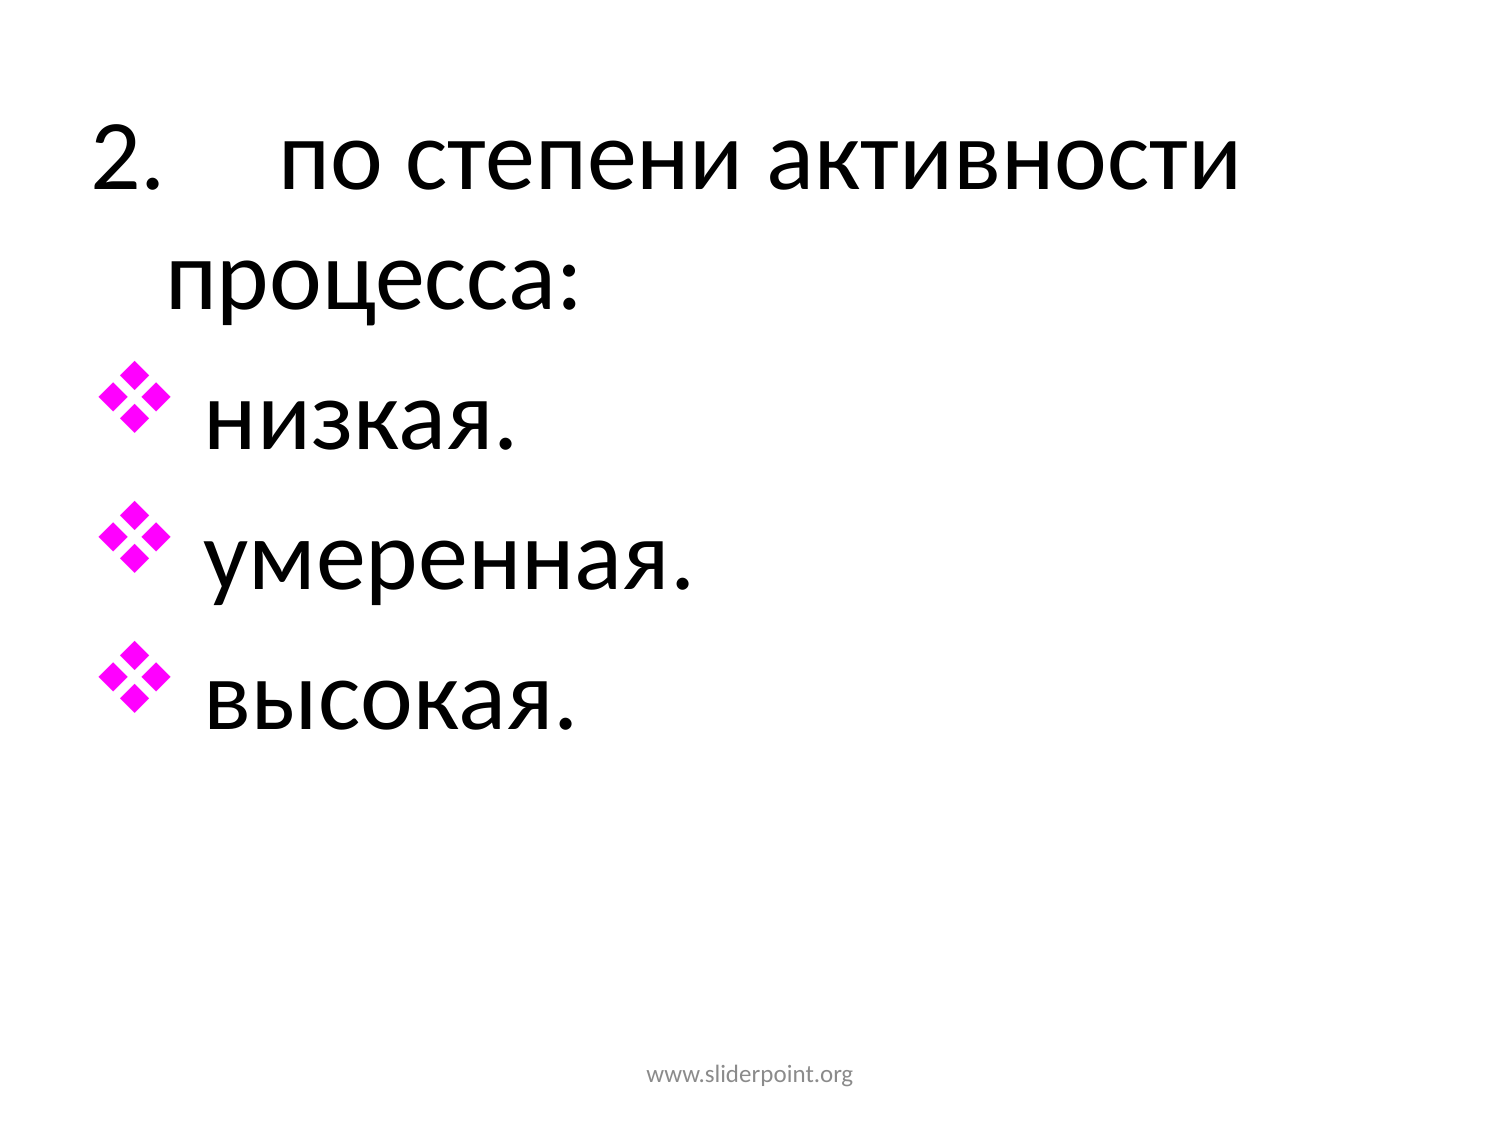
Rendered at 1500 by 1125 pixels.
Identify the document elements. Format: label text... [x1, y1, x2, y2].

list 2. по степени активности процесса: низкая. умеренная. высокая. [74, 81, 1426, 1006]
footer www.sliderpoint.org [512, 1042, 988, 1103]
